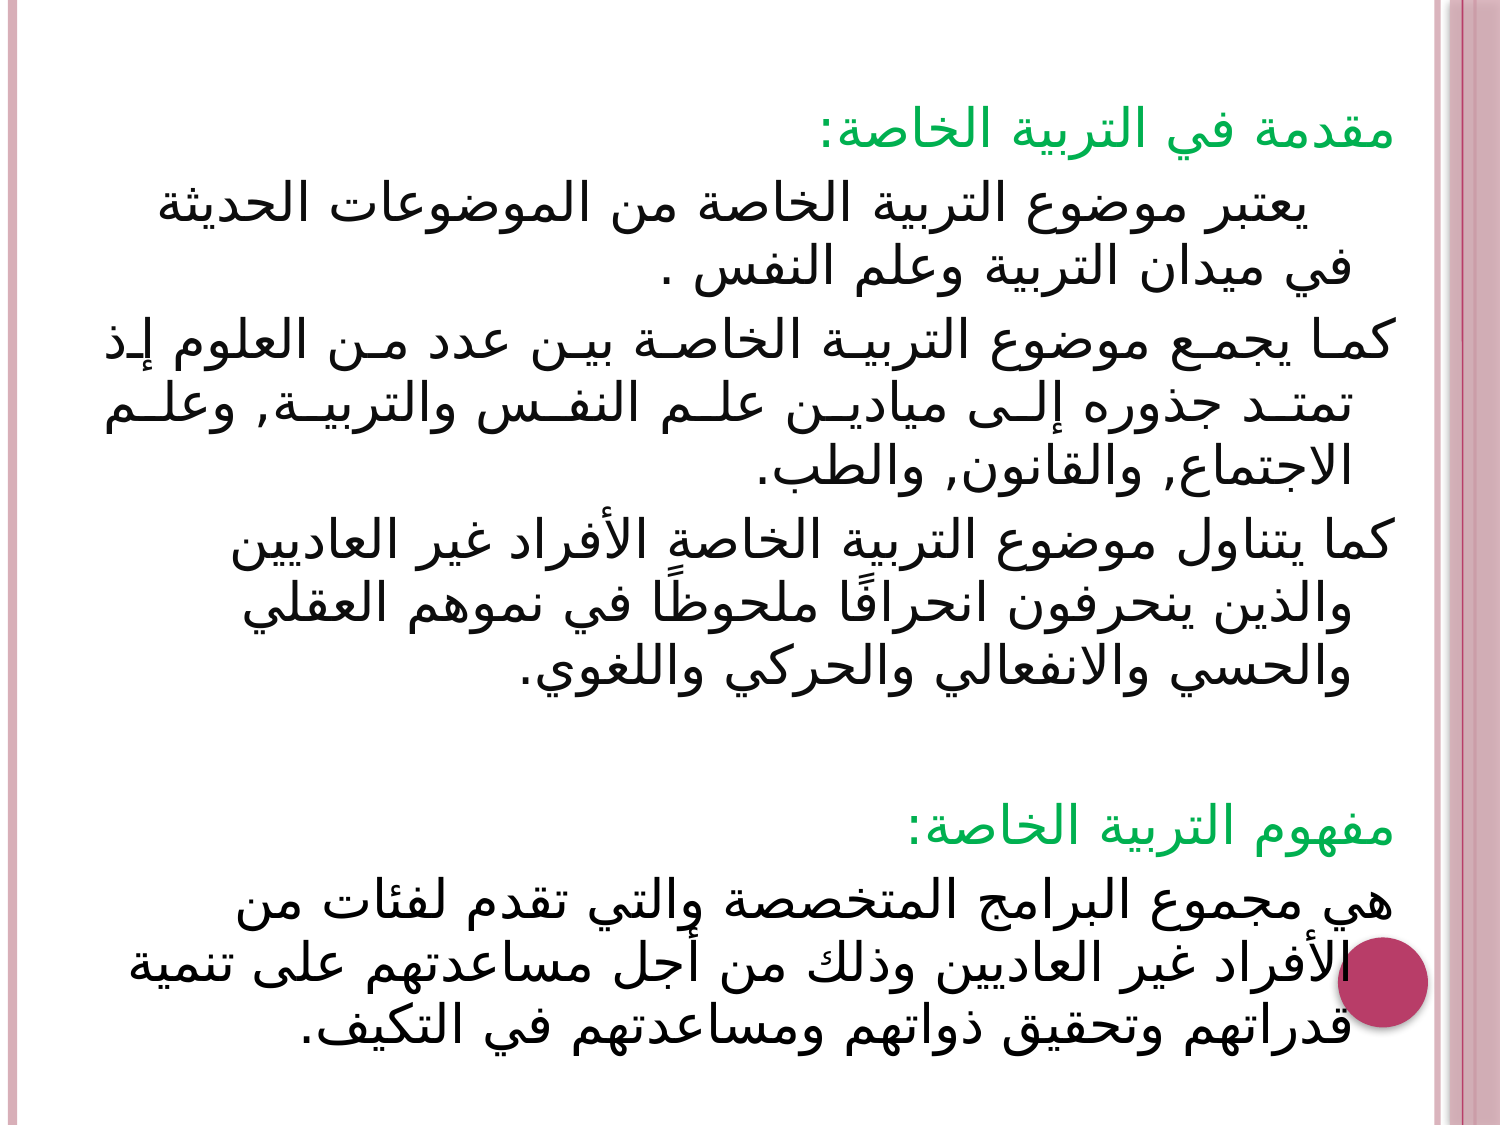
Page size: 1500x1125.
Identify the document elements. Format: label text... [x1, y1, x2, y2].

list مقدمة في التربية الخاصة: يعتبر موضوع التربية الخاصة من الموضوعات الحديثة في ميدان التربية وعلم النفس . كما يجمع موضوع التربية الخاصة بين عدد من العلوم إذ تمتد جذوره إلى ميادين علم النفس والتربية, وعلم الاجتماع, والقانون, والطب. كما يتناول موضوع التربية الخاصة الأفراد غير العاديين والذين ينحرفون انحرافًا ملحوظًا في نموهم العقلي والحسي والانفعالي والحركي واللغوي. مفهوم التربية الخاصة: هي مجموع البرامج المتخصصة والتي تقدم لفئات من الأفراد غير العاديين وذلك من أجل مساعدتهم على تنمية قدراتهم وتحقيق ذواتهم ومساعدتهم في التكيف. [88, 90, 1412, 1071]
